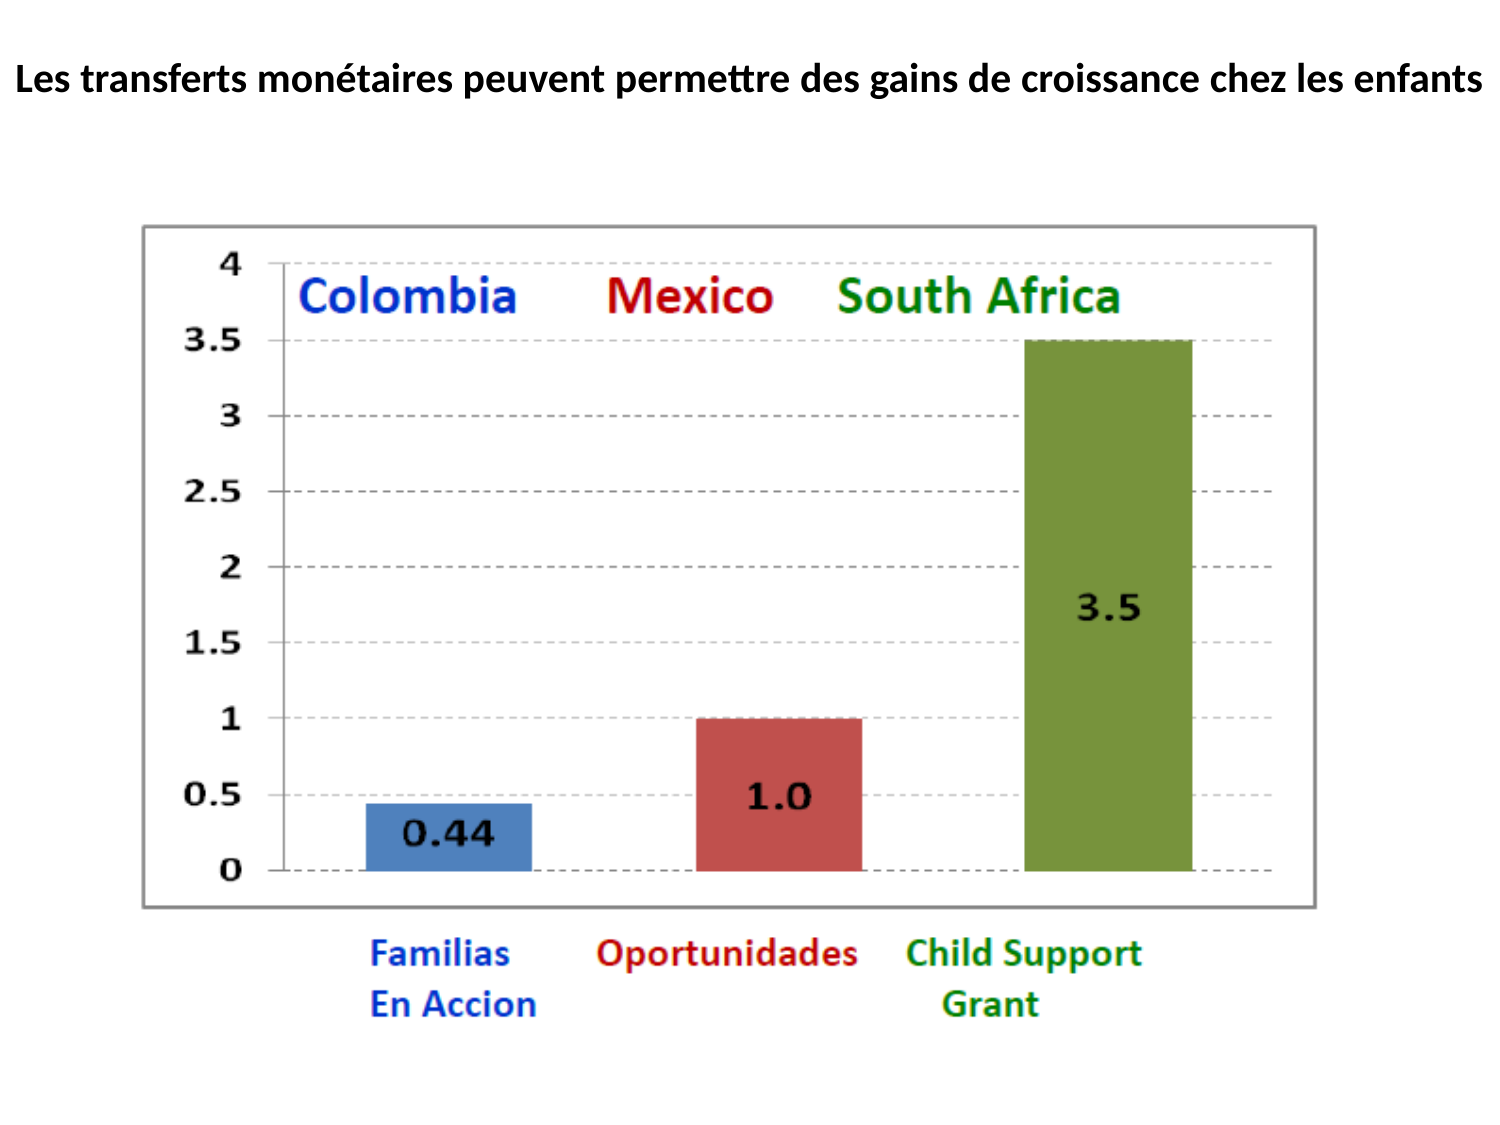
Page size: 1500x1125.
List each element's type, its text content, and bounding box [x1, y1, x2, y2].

title Les transferts monétaires peuvent permettre des gains de croissance chez les enfants [0, 0, 1500, 152]
picture [123, 207, 1341, 1036]
